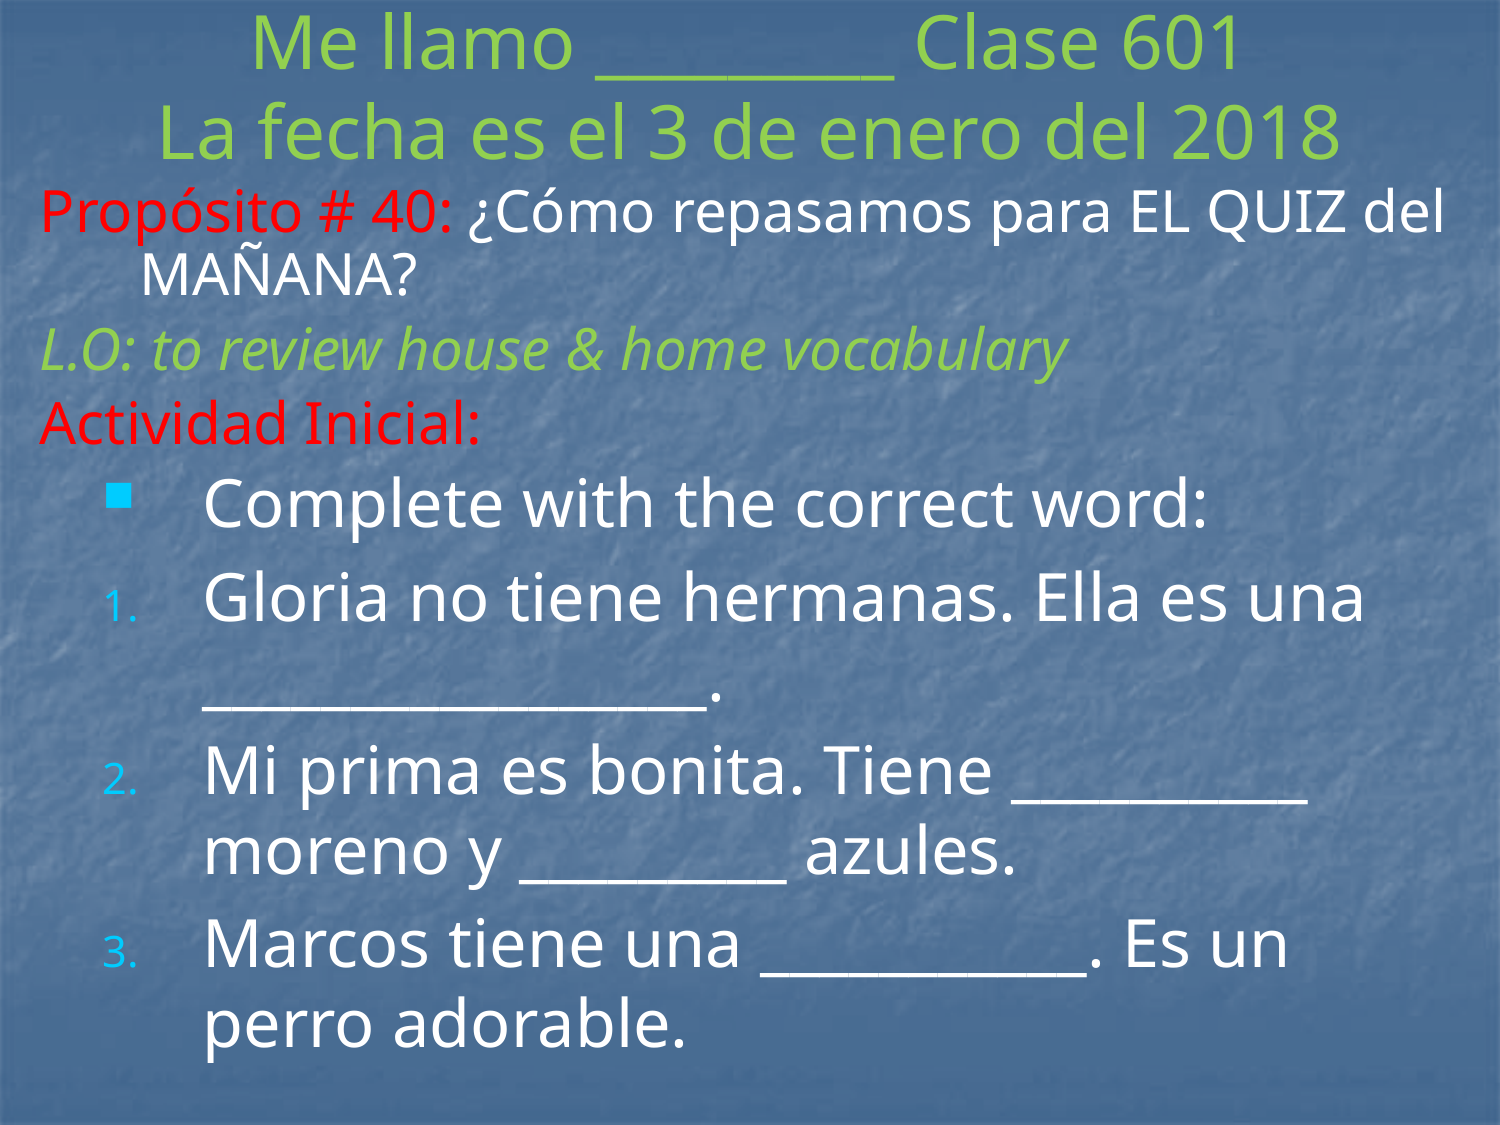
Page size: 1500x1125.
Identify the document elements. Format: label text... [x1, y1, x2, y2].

text_box Complete with the correct word: Gloria no tiene hermanas. Ella es una _________________. Mi prima es bonita. Tiene __________ moreno y _________ azules. Marcos tiene una ___________. Es un perro adorable. [87, 453, 1438, 1125]
text_box Propósito # 40: ¿Cómo repasamos para EL QUIZ del MAÑANA? L.O: to review house & home vocabulary Actividad Inicial: [24, 174, 1475, 988]
text_box Me llamo _________ Clase 601 La fecha es el 3 de enero del 2018 [74, 0, 1425, 213]
